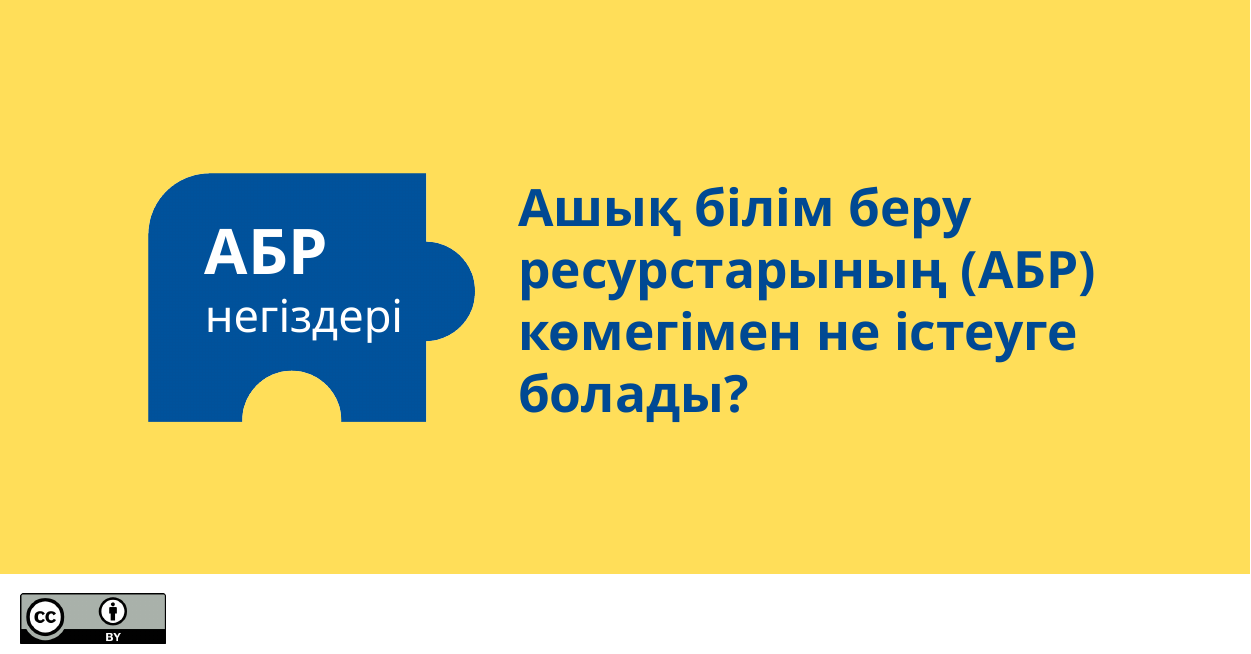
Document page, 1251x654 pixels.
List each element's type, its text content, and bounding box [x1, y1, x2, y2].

text_box АБР негіздері [479, 199, 693, 353]
picture [20, 591, 194, 645]
picture [148, 173, 475, 422]
text_box Ашық білім беру ресурстарының (АБР) көмегімен не істеуге болады? [506, 163, 1194, 435]
text_box [0, 574, 1250, 654]
